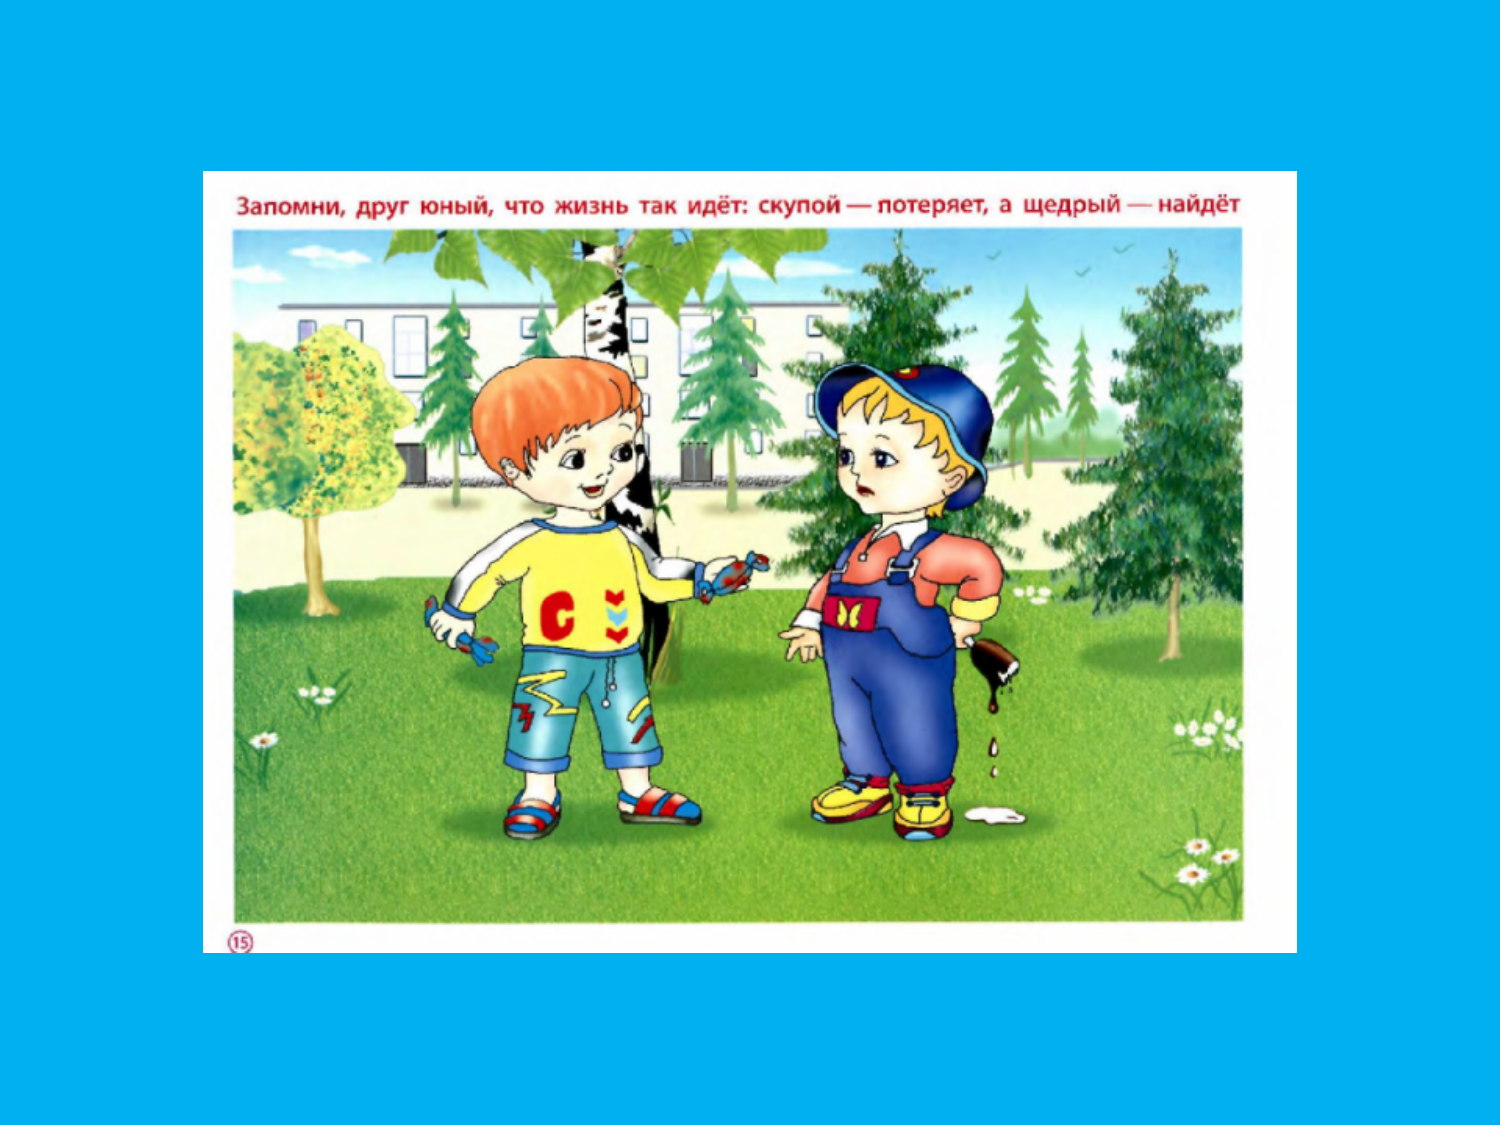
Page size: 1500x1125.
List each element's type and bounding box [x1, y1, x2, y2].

picture [204, 172, 1296, 952]
